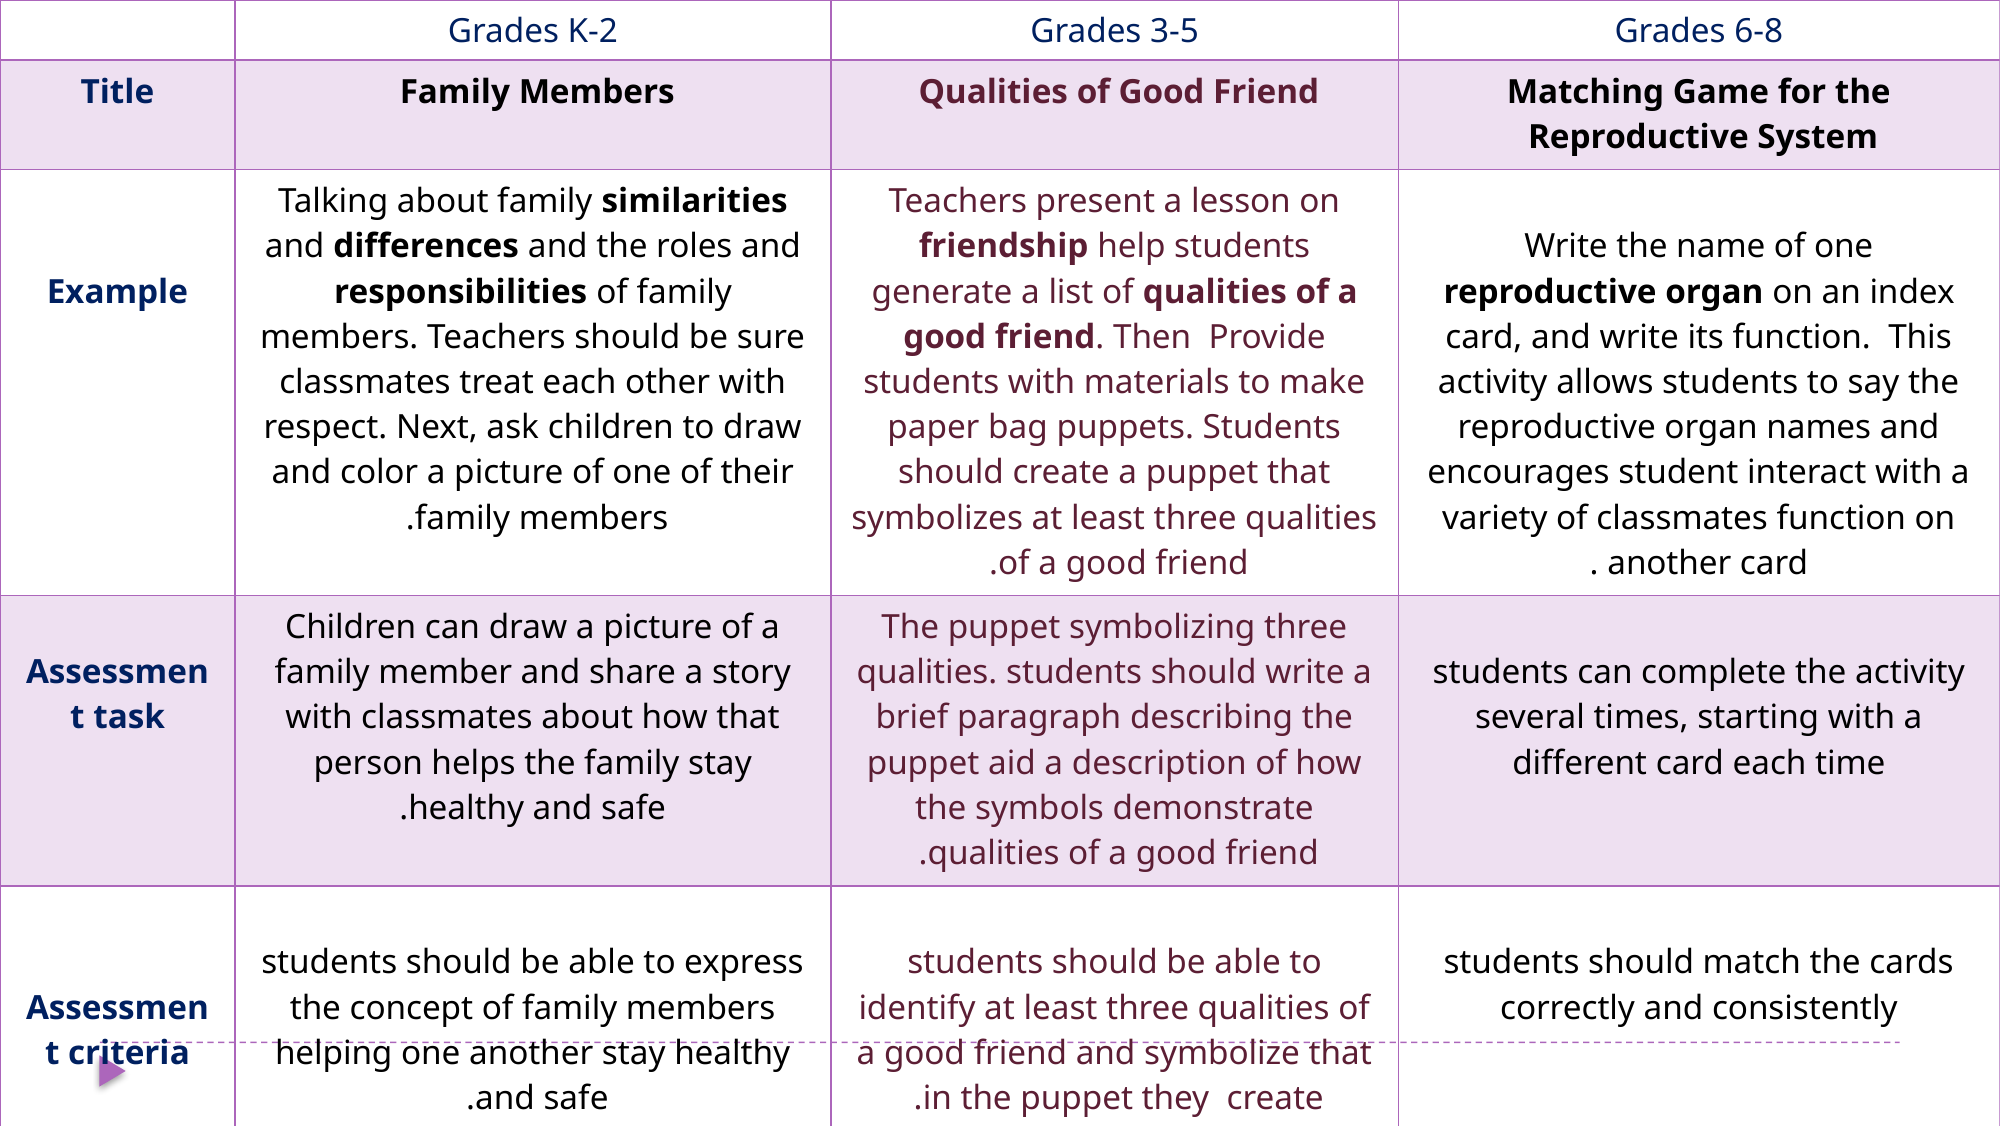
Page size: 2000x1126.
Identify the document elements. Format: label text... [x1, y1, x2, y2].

table_cell The puppet symbolizing three qualities. students should write a brief paragraph describing the puppet aid a description of how the symbols demonstrate qualities of a good friend. [832, 596, 1398, 885]
table_cell students should match the cards correctly and consistently [1399, 887, 1999, 1126]
table_cell Matching Game for the Reproductive System [1399, 61, 1999, 169]
table_header [1, 1, 234, 59]
table_cell students can complete the activity several times, starting with a different card each time [1399, 596, 1999, 885]
table_cell Teachers present a lesson on friendship help students generate a list of qualities of a good friend. Then Provide students with materials to make paper bag puppets. Students should create a puppet that symbolizes at least three qualities of a good friend. [832, 170, 1398, 595]
table_cell Title [1, 61, 234, 169]
table_cell Write the name of one reproductive organ on an index card, and write its function. This activity allows students to say the reproductive organ names and encourages student interact with a variety of classmates function on another card . [1399, 170, 1999, 595]
table_cell Assessment task [1, 596, 234, 885]
table_cell students should be able to express the concept of family members helping one another stay healthy and safe. [236, 887, 830, 1126]
table_header Grades 6-8 [1399, 1, 1999, 59]
table_cell Talking about family similarities and differences and the roles and responsibilities of family members. Teachers should be sure classmates treat each other with respect. Next, ask children to draw and color a picture of one of their family members. [236, 170, 830, 595]
table_cell Qualities of Good Friend [832, 61, 1398, 169]
table_header Grades 3-5 [832, 1, 1398, 59]
table_cell Example [1, 170, 234, 595]
table_cell Assessment criteria [1, 887, 234, 1126]
table_cell Family Members [236, 61, 830, 169]
table_cell Children can draw a picture of a family member and share a story with classmates about how that person helps the family stay healthy and safe. [236, 596, 830, 885]
table_cell students should be able to identify at least three qualities of a good friend and symbolize that in the puppet they create. [832, 887, 1398, 1126]
table_header Grades K-2 [236, 1, 830, 59]
